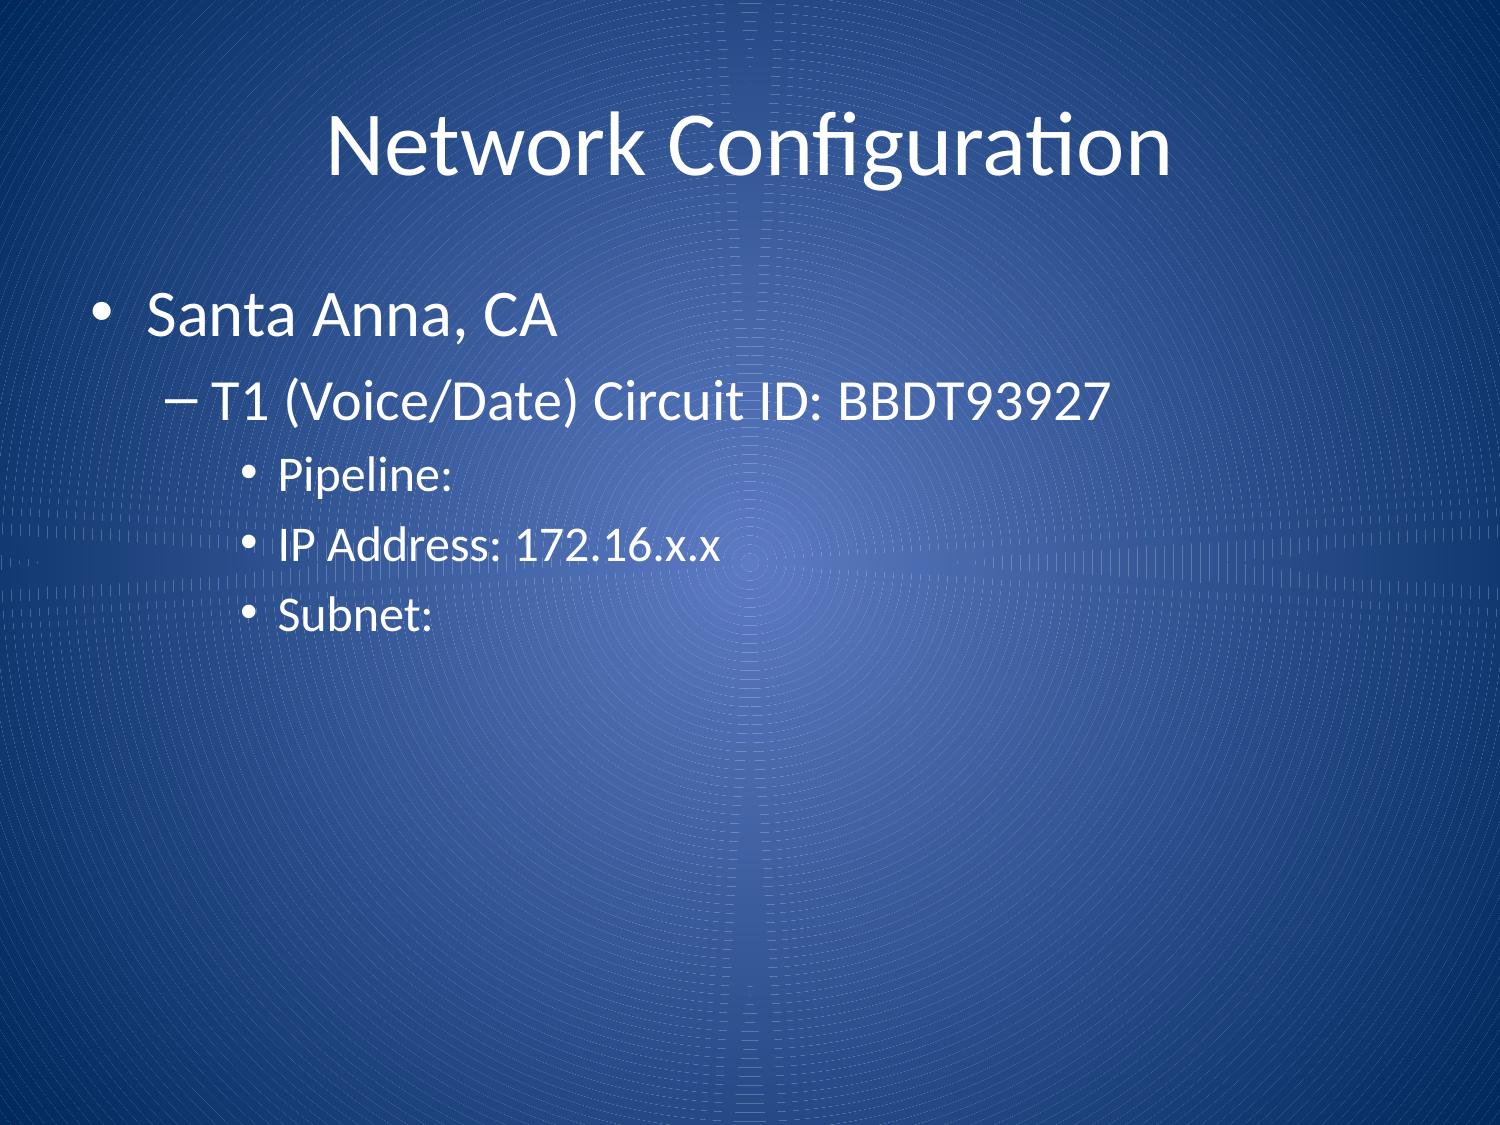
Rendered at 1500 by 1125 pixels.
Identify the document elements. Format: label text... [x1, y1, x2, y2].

title Network Configuration [75, 45, 1425, 233]
list Santa Anna, CA T1 (Voice/Date) Circuit ID: BBDT93927 Pipeline: IP Address: 172.16.x.x Subnet: [75, 262, 1425, 1005]
